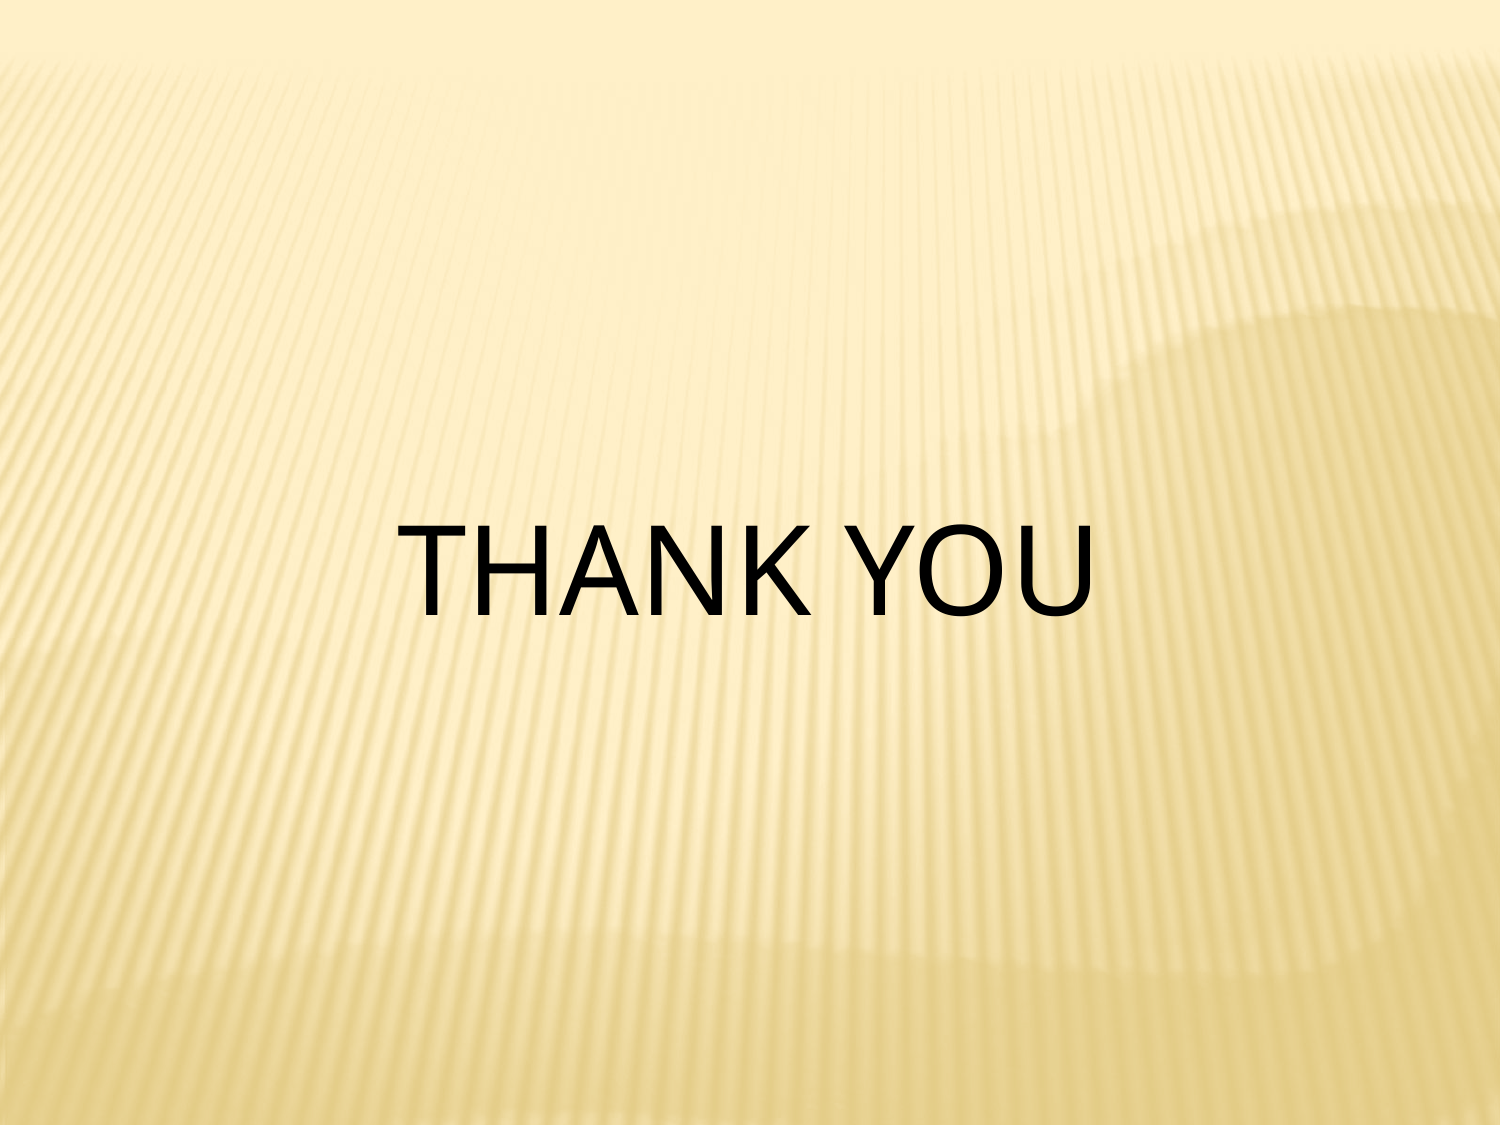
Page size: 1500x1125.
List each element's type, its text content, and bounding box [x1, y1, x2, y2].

text_box THANK YOU [0, 483, 1500, 648]
